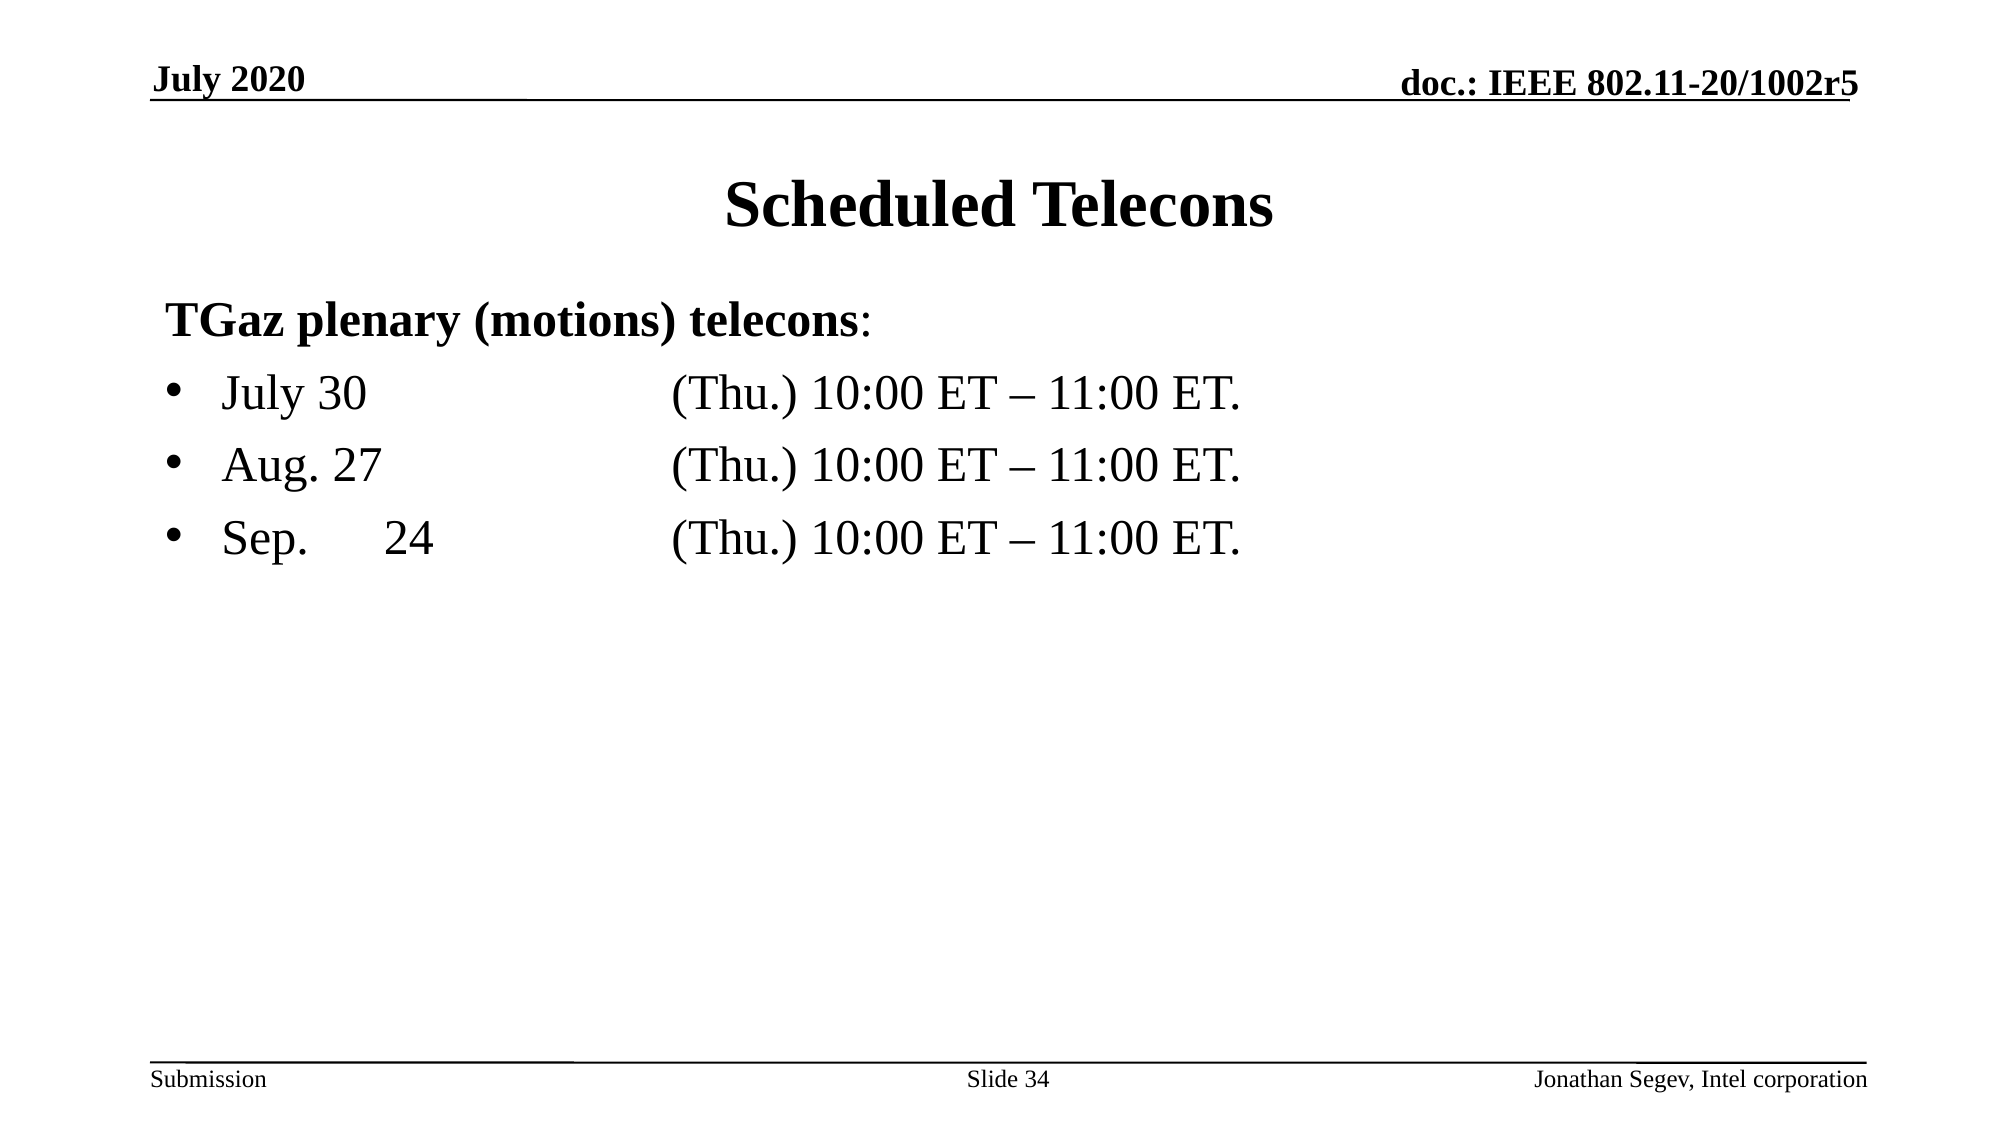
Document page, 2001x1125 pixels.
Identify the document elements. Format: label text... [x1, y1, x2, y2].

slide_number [152, 54, 563, 100]
title Scheduled Telecons [149, 112, 1850, 278]
footer Jonathan Segev, Intel corporation [1171, 1061, 1869, 1093]
list TGaz plenary (motions) telecons: July 30 (Thu.) 10:00 ET – 11:00 ET. Aug. 27 (Thu.) 10:00 ET – 11:00 ET. Sep. 24 (Thu.) 10:00 ET – 11:00 ET. [149, 278, 1850, 670]
slide_number Slide 34 [950, 1061, 1067, 1123]
